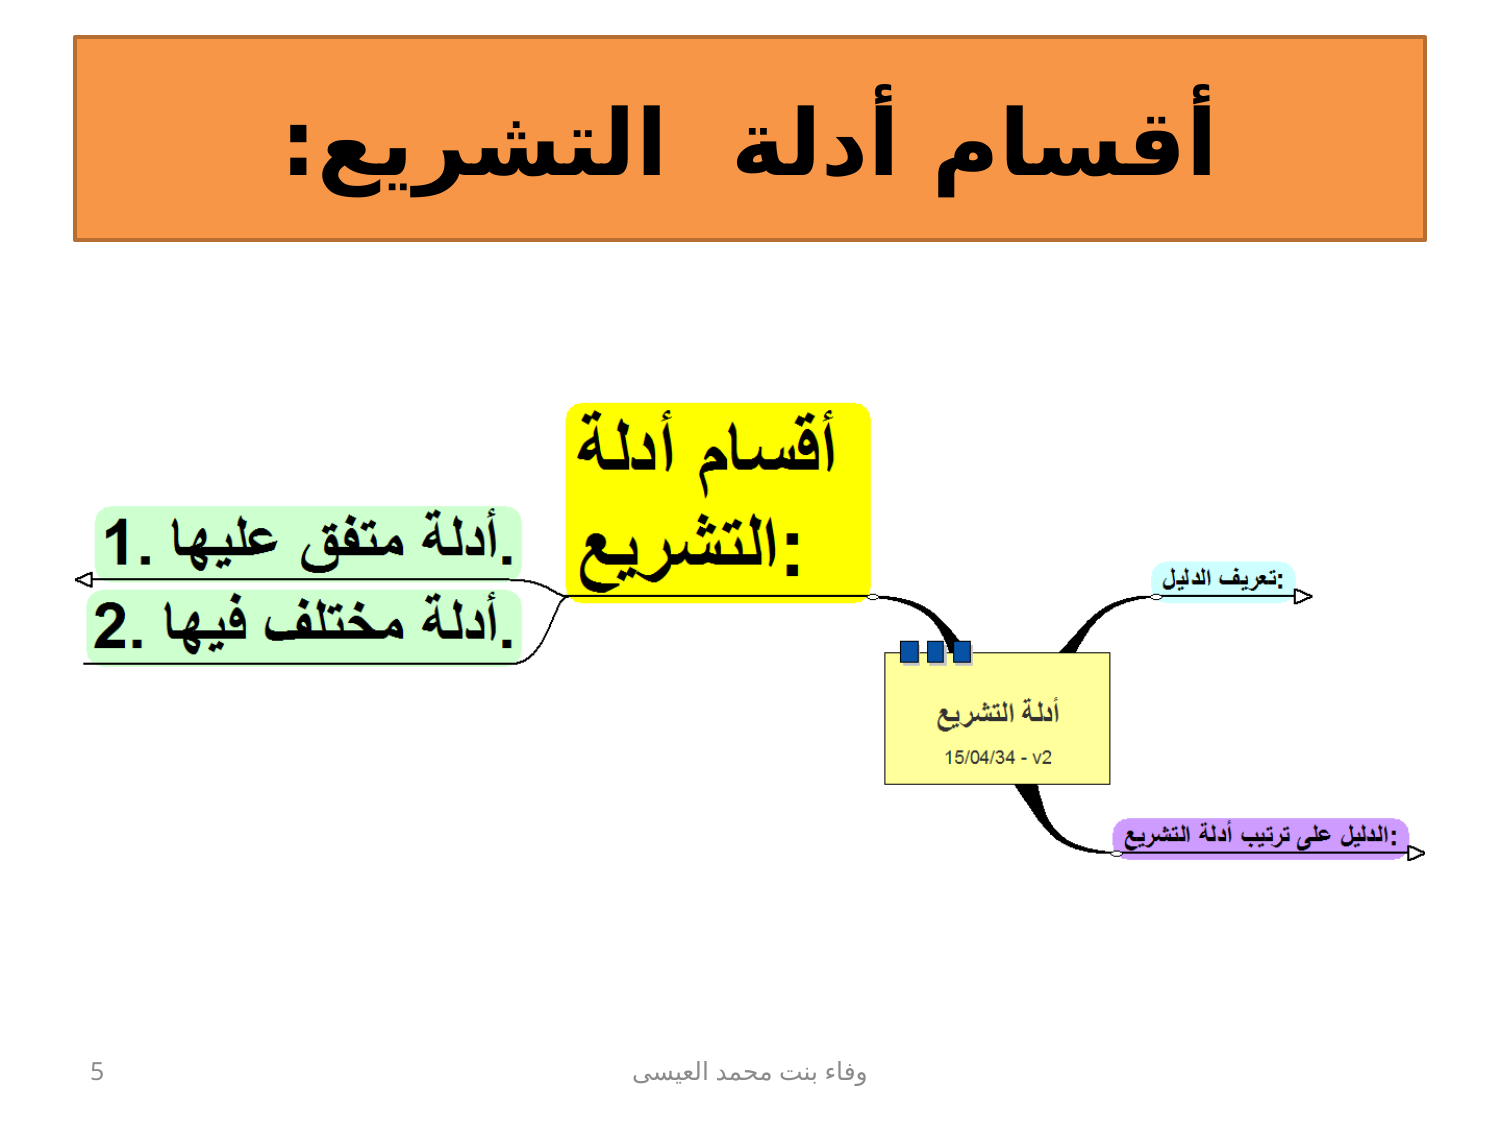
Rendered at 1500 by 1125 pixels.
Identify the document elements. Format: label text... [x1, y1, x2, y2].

slide_number 5 [75, 1042, 425, 1103]
title أقسام أدلة التشريع: [73, 35, 1427, 242]
footer وفاء بنت محمد العيسى [512, 1042, 988, 1103]
picture [74, 262, 1426, 1005]
